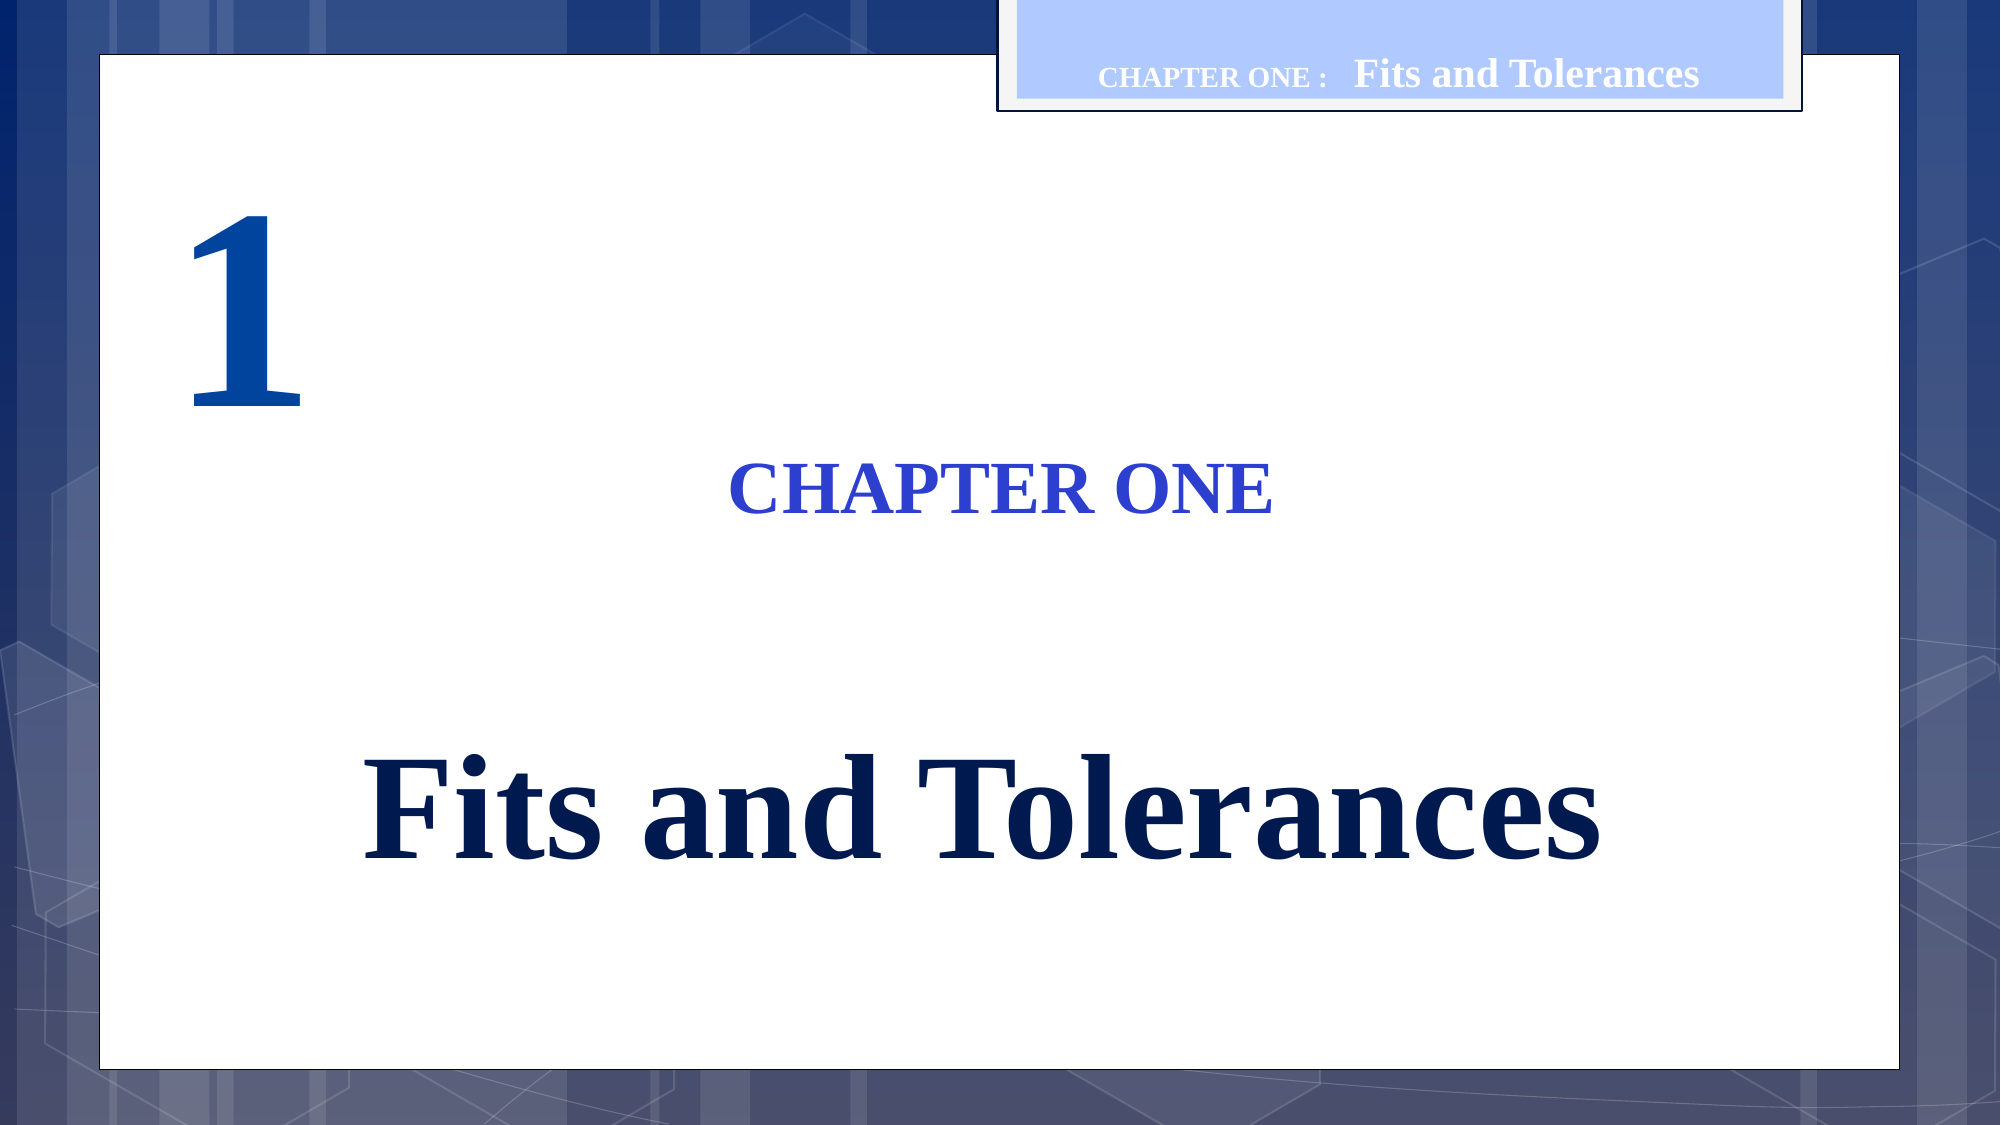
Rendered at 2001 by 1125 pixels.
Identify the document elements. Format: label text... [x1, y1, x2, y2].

text_box CHAPTER ONE : Fits and Tolerances [940, 0, 1858, 110]
text_box 1 [138, 232, 349, 472]
text_box CHAPTER ONE Fits and Tolerances [223, 684, 1780, 896]
